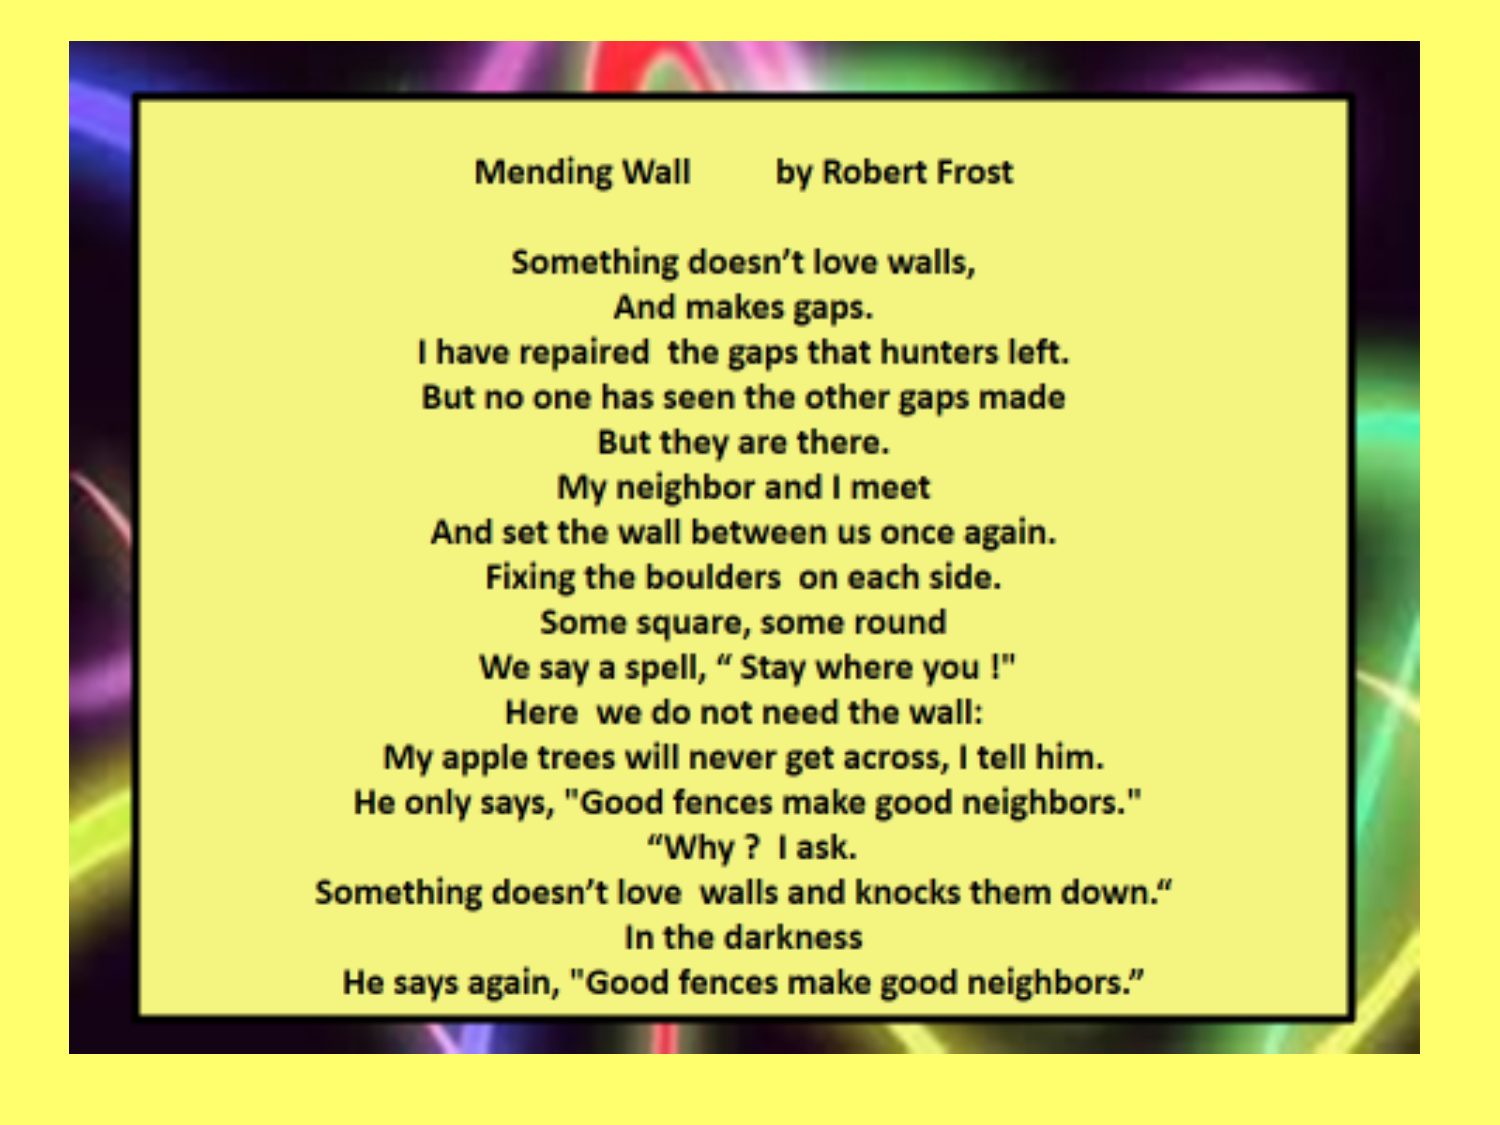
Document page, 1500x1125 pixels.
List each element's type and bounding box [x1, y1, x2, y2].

list [68, 40, 1420, 1055]
